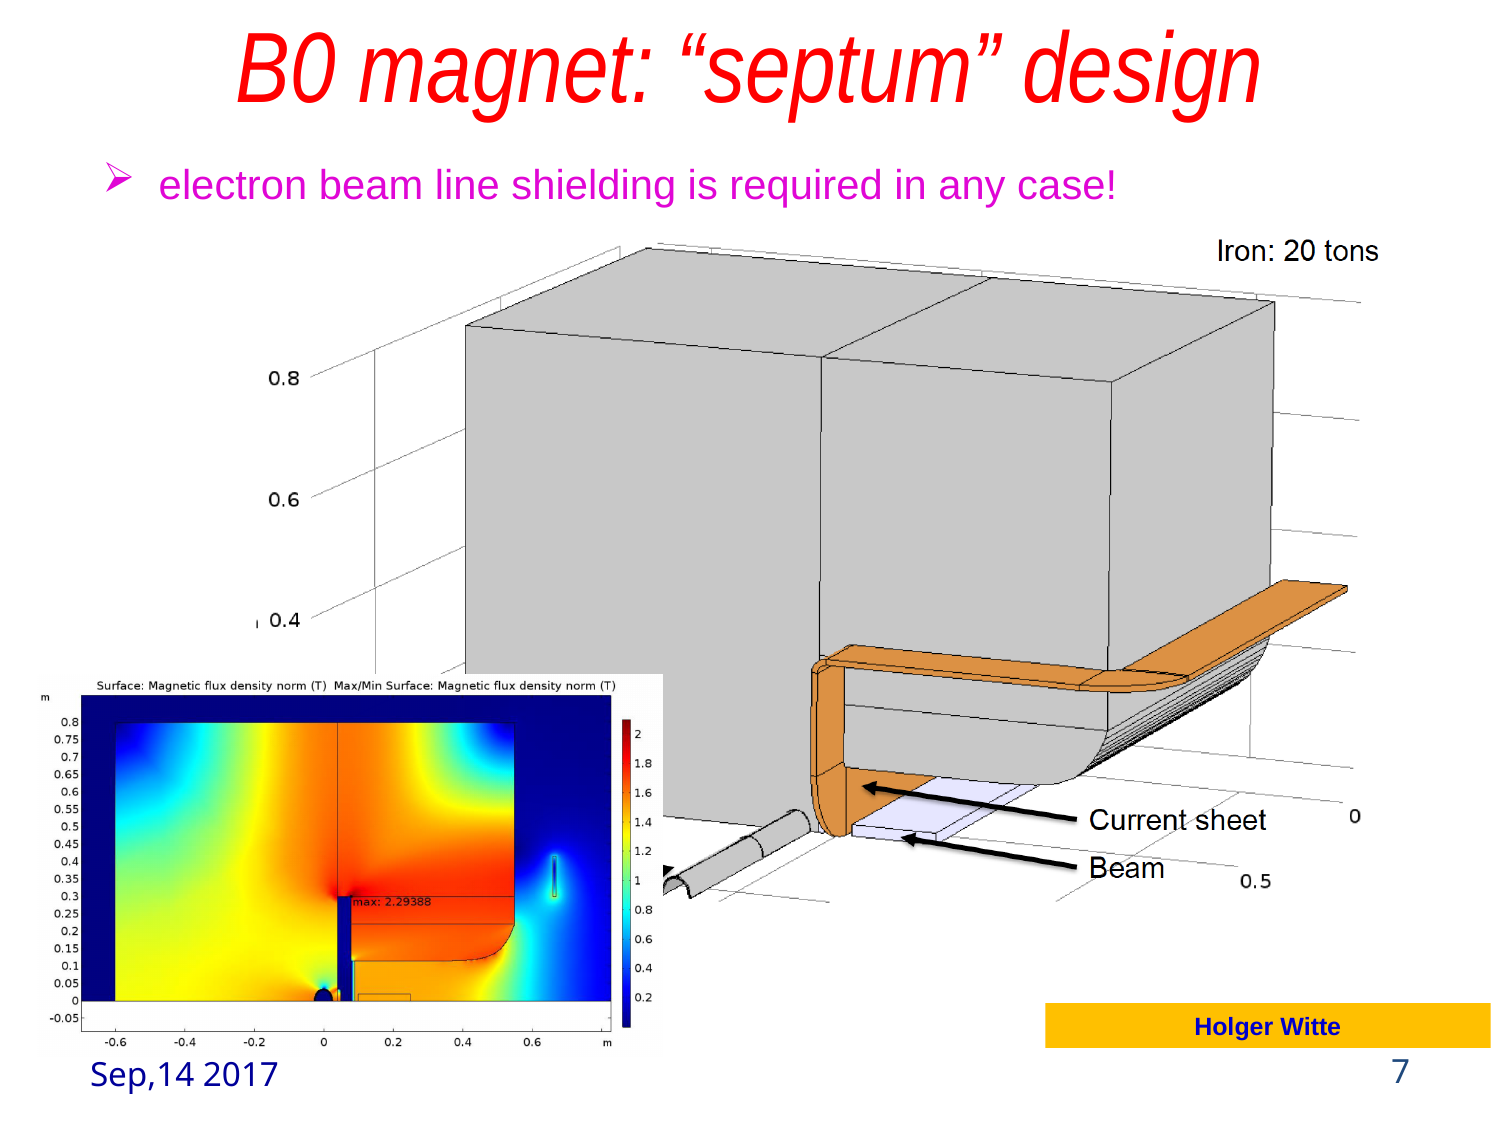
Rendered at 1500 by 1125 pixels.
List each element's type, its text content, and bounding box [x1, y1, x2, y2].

slide_number 7 [1074, 1048, 1425, 1103]
text_box Holger Witte [1045, 1003, 1491, 1048]
text_box electron beam line shielding is required in any case! [87, 149, 1325, 215]
picture [37, 224, 1401, 1057]
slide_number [75, 1066, 425, 1103]
title B0 magnet: “septum” design [0, 0, 1500, 125]
